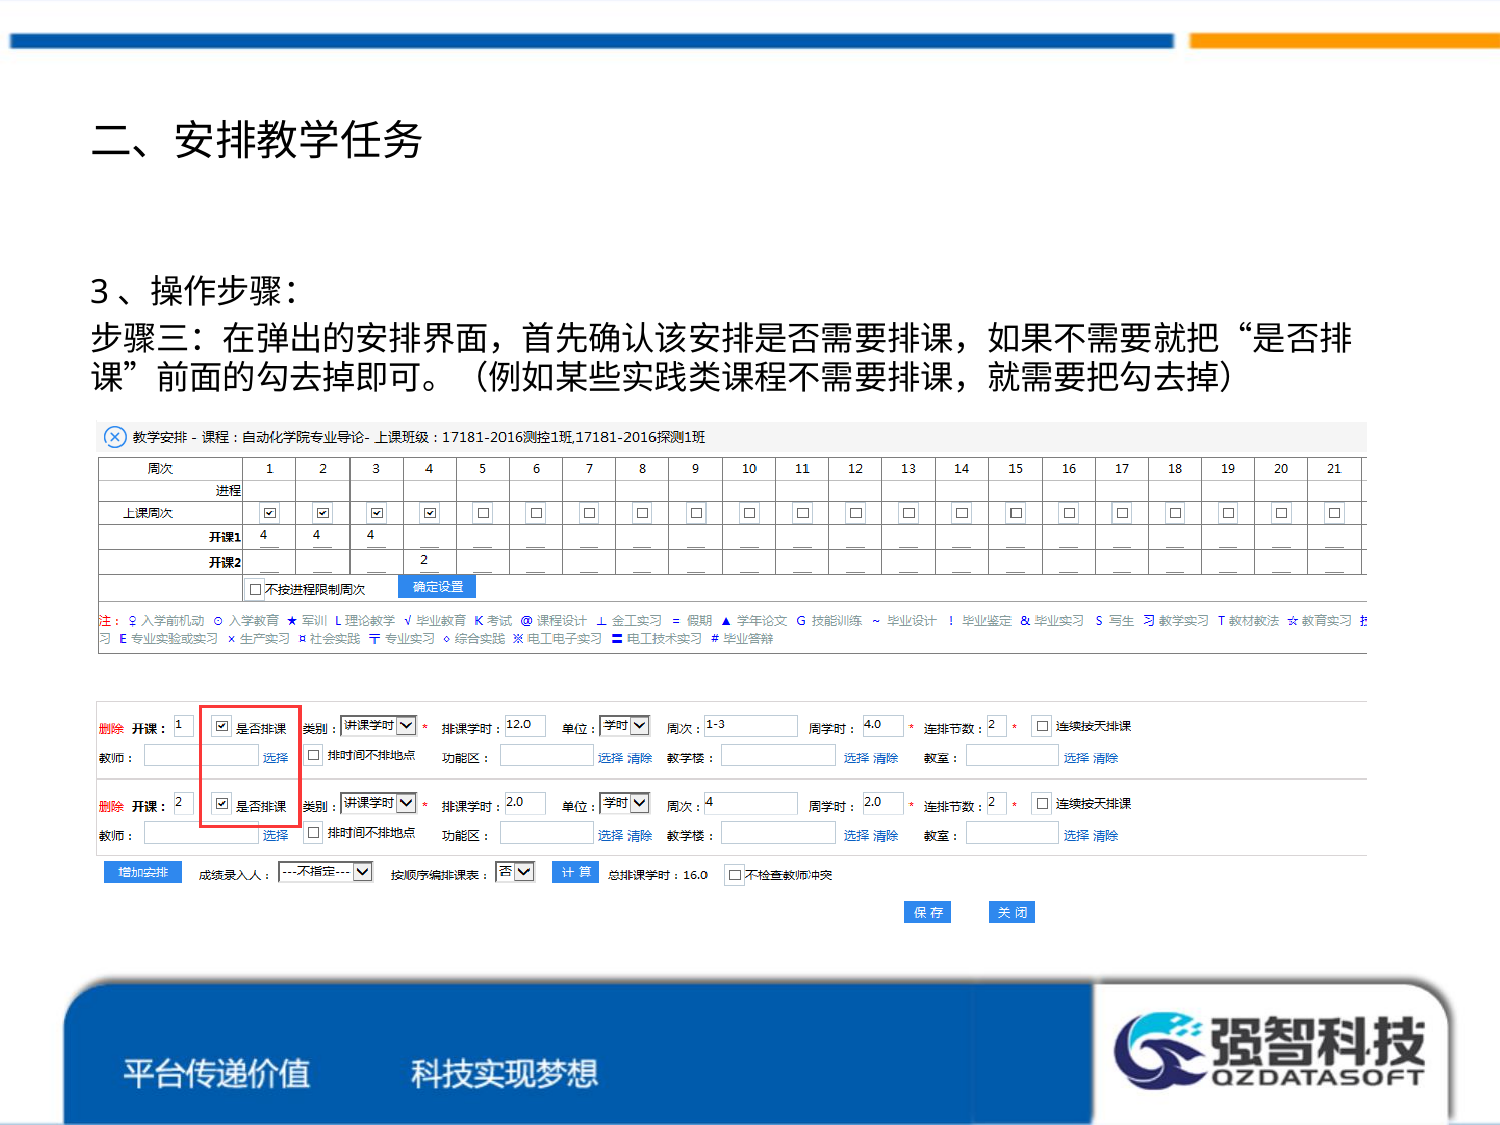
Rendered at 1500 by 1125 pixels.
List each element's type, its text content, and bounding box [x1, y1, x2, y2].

list 3、操作步骤： 步骤三：在弹出的安排界面，首先确认该安排是否需要排课，如果不需要就把“是否排课”前面的勾去掉即可。（例如某些实践类课程不需要排课，就需要把勾去掉） [74, 262, 1426, 1006]
title 二、安排教学任务 [74, 44, 1426, 233]
picture [0, 0, 1500, 1125]
